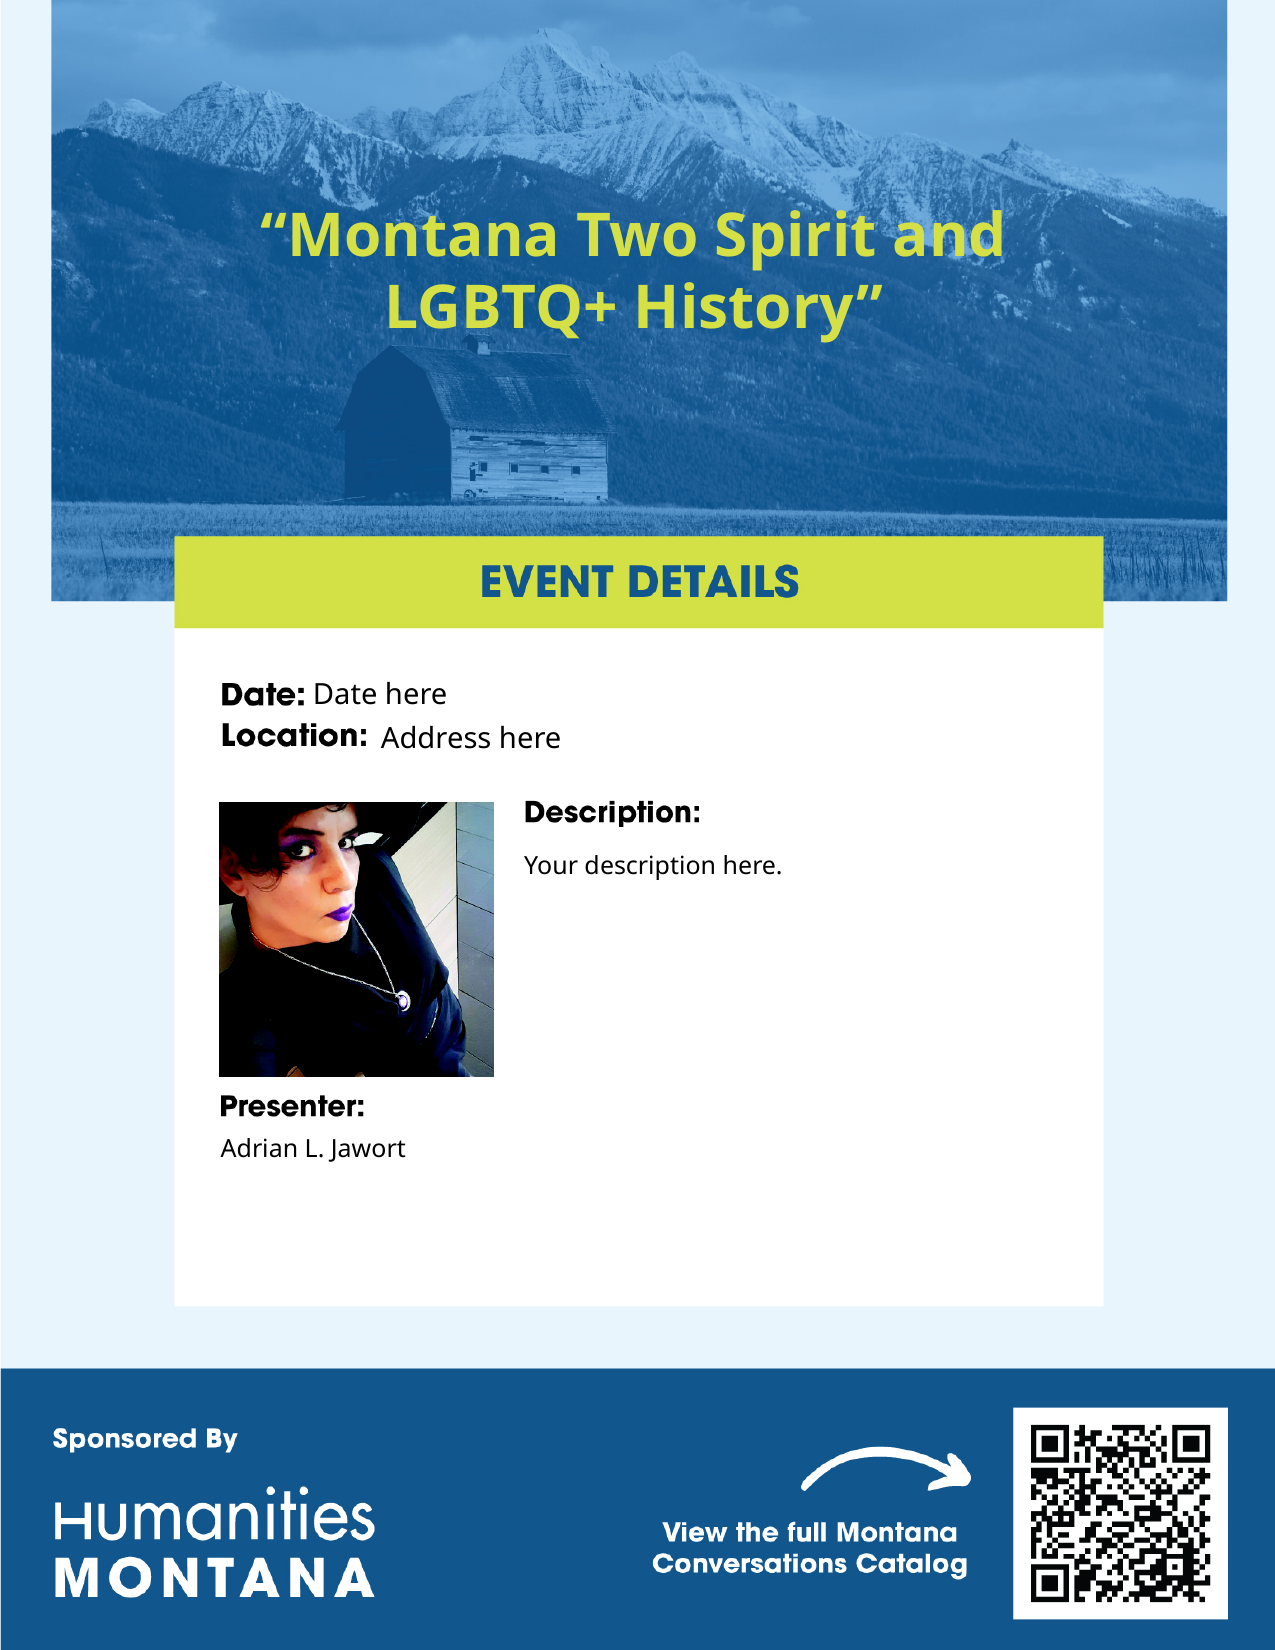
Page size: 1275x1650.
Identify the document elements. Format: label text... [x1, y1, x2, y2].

text_box [159, 166, 1099, 233]
text_box Your description here. [509, 834, 1033, 895]
text_box Adrian L. Jawort [205, 1117, 480, 1178]
text_box Date here [297, 660, 932, 726]
text_box “Montana Two Spirit and LGBTQ+ History” [169, 180, 1099, 356]
picture [0, 0, 1275, 1650]
text_box [169, 132, 1099, 166]
text_box Address here [365, 704, 1233, 770]
